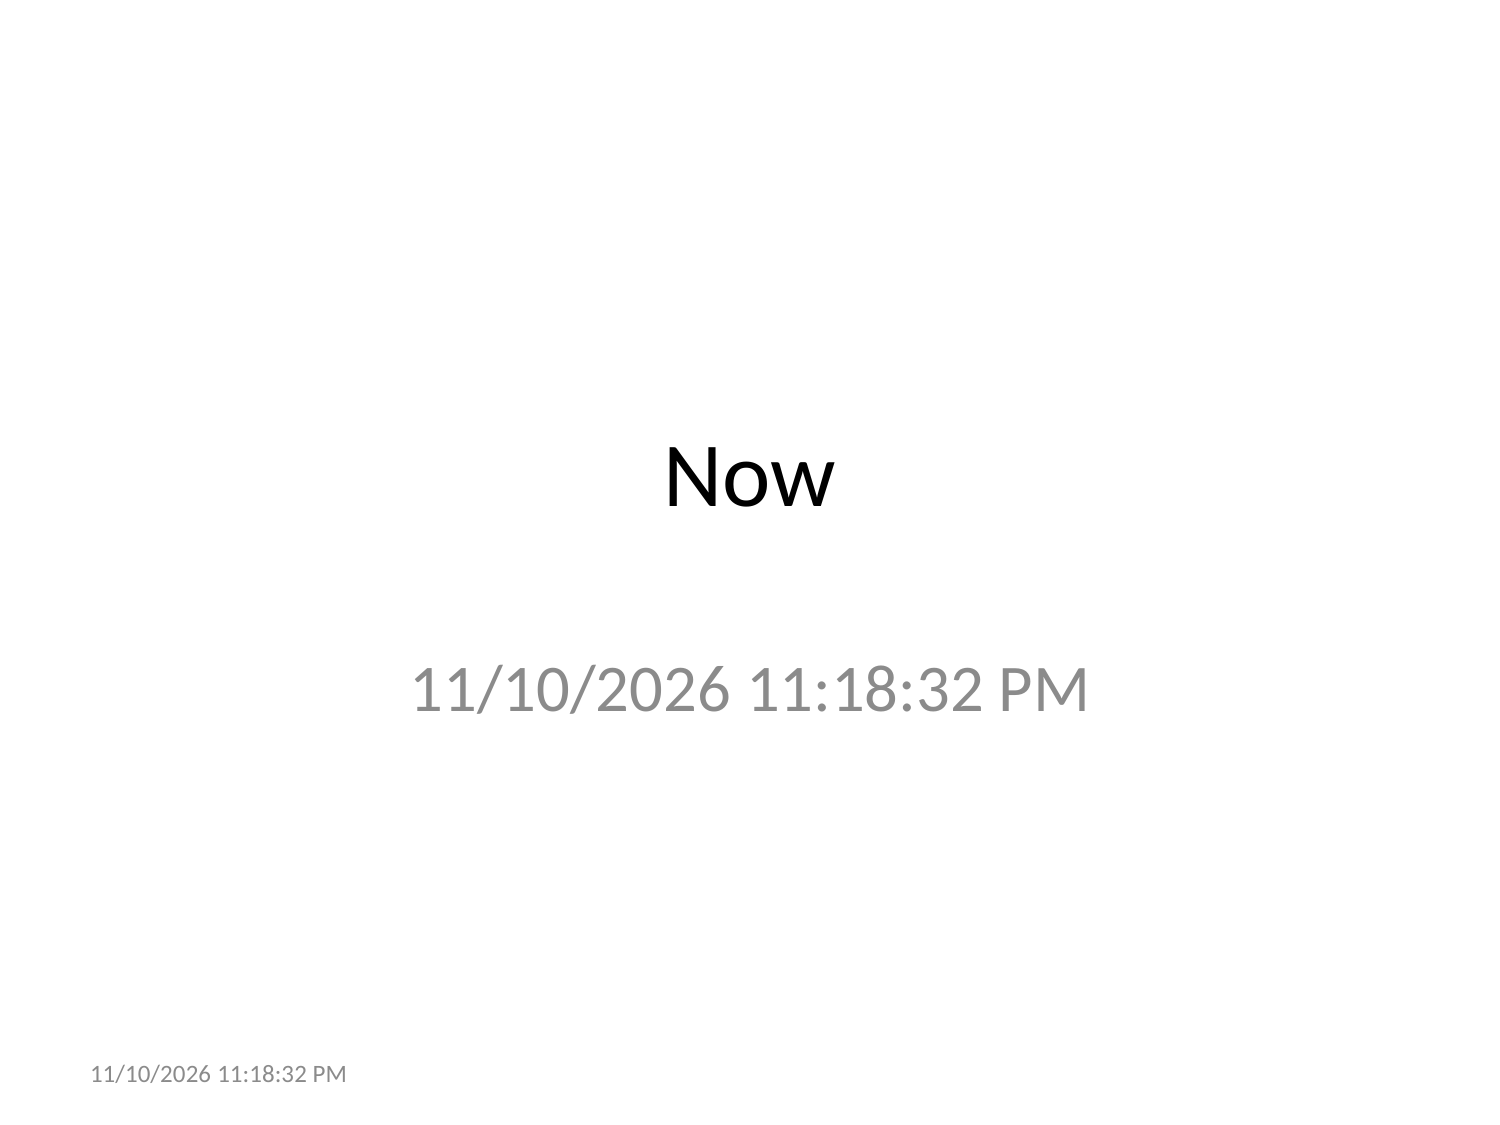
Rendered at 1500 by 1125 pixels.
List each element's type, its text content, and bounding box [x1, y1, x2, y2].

subtitle 2011-12-19 10:20:04 AM [225, 637, 1275, 925]
title Now [112, 349, 1388, 591]
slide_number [75, 1042, 425, 1103]
